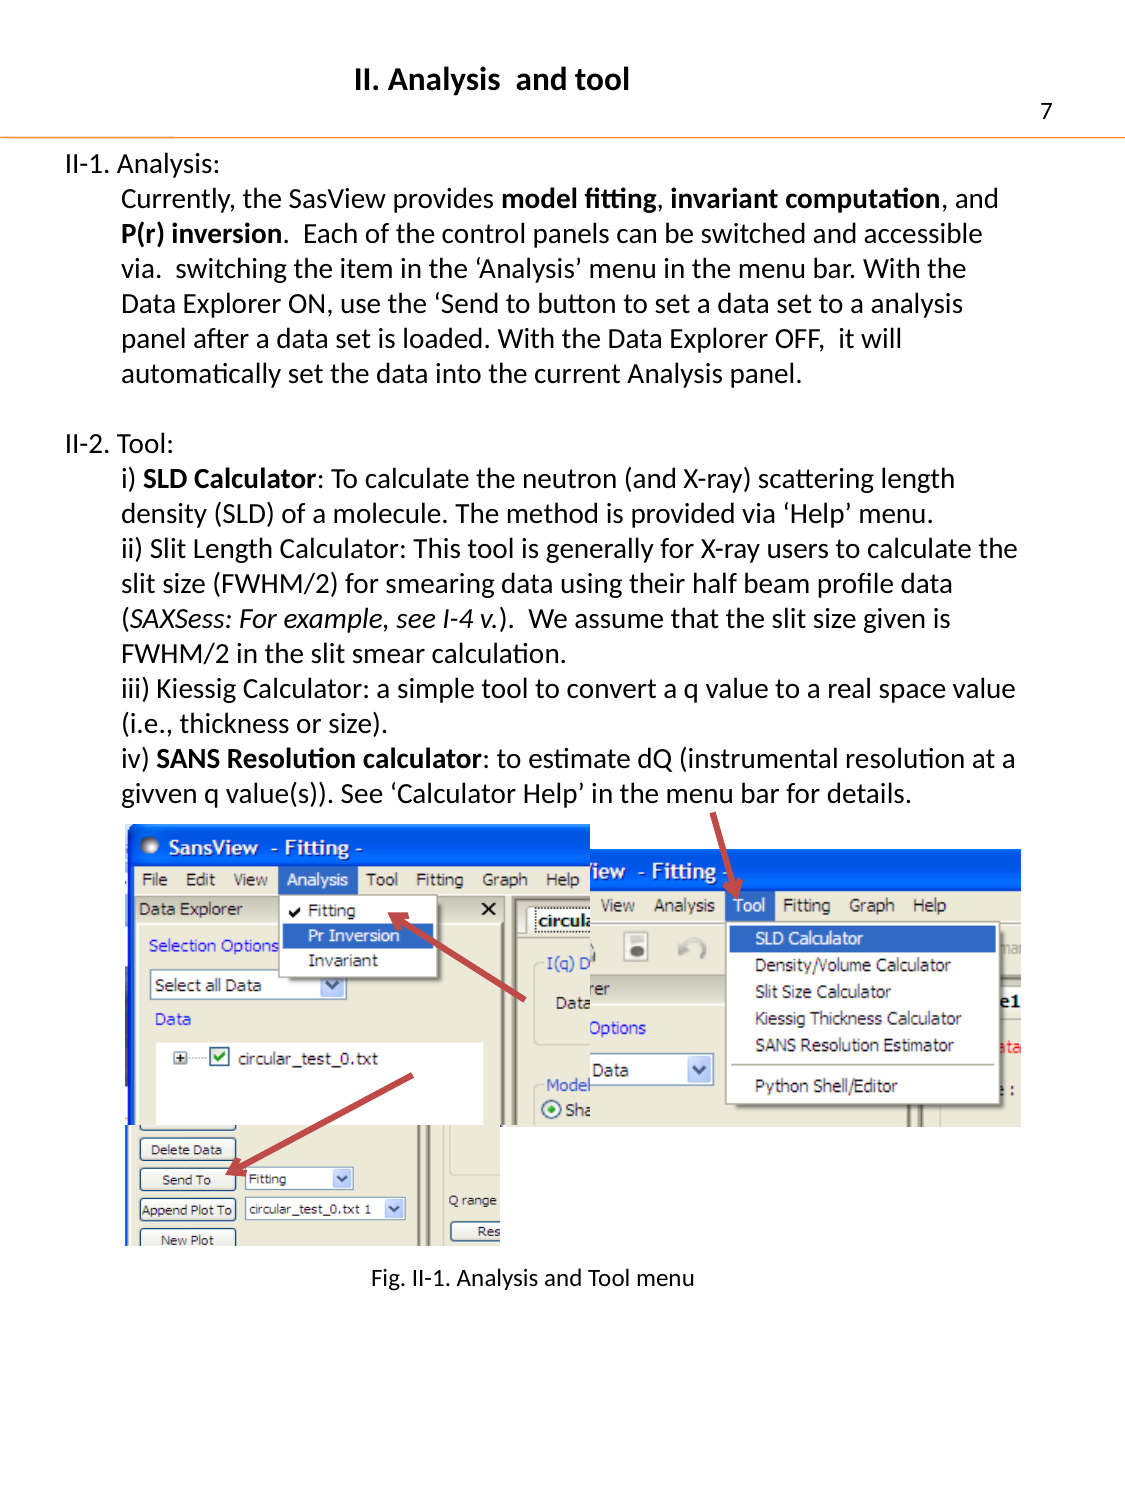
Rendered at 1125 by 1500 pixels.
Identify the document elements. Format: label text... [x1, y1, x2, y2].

text_box II-1. Analysis: Currently, the SasView provides model fitting, invariant computation, and P(r) inversion. Each of the control panels can be switched and accessible via. switching the item in the ‘Analysis’ menu in the menu bar. With the Data Explorer ON, use the ‘Send to button to set a data set to a analysis panel after a data set is loaded. With the Data Explorer OFF, it will automatically set the data into the current Analysis panel. II-2. Tool: i) SLD Calculator: To calculate the neutron (and X-ray) scattering length density (SLD) of a molecule. The method is provided via ‘Help’ menu. ii) Slit Length Calculator: This tool is generally for X-ray users to calculate the slit size (FWHM/2) for smearing data using their half beam profile data (SAXSess: For example, see I-4 v.). We assume that the slit size given is FWHM/2 in the slit smear calculation. iii) Kiessig Calculator: a simple tool to convert a q value to a real space value (i.e., thickness or size). iv) SANS Resolution calculator: to estimate dQ (instrumental resolution at a givven q value(s)). See ‘Calculator Help’ in the menu bar for details. [49, 147, 1038, 852]
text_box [387, 912, 526, 1001]
text_box 7 [1025, 87, 1068, 133]
text_box II. Analysis and tool [339, 49, 647, 105]
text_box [224, 1074, 413, 1176]
picture [124, 824, 1021, 1246]
text_box Fig. II-1. Analysis and Tool menu [356, 1254, 711, 1300]
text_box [680, 843, 769, 869]
